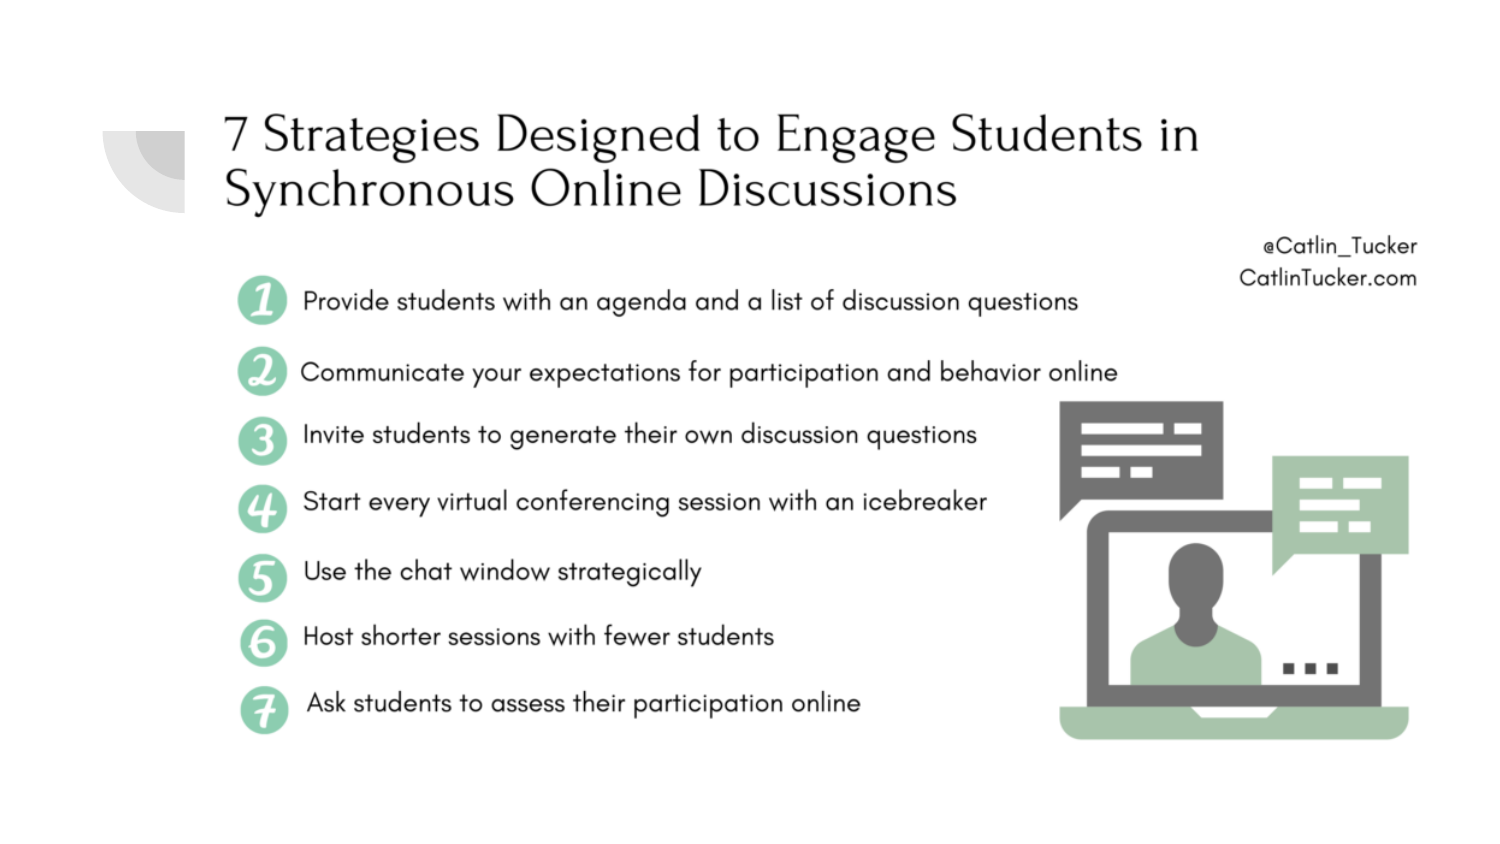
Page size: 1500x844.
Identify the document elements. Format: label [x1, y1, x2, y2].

picture [205, 75, 1437, 769]
